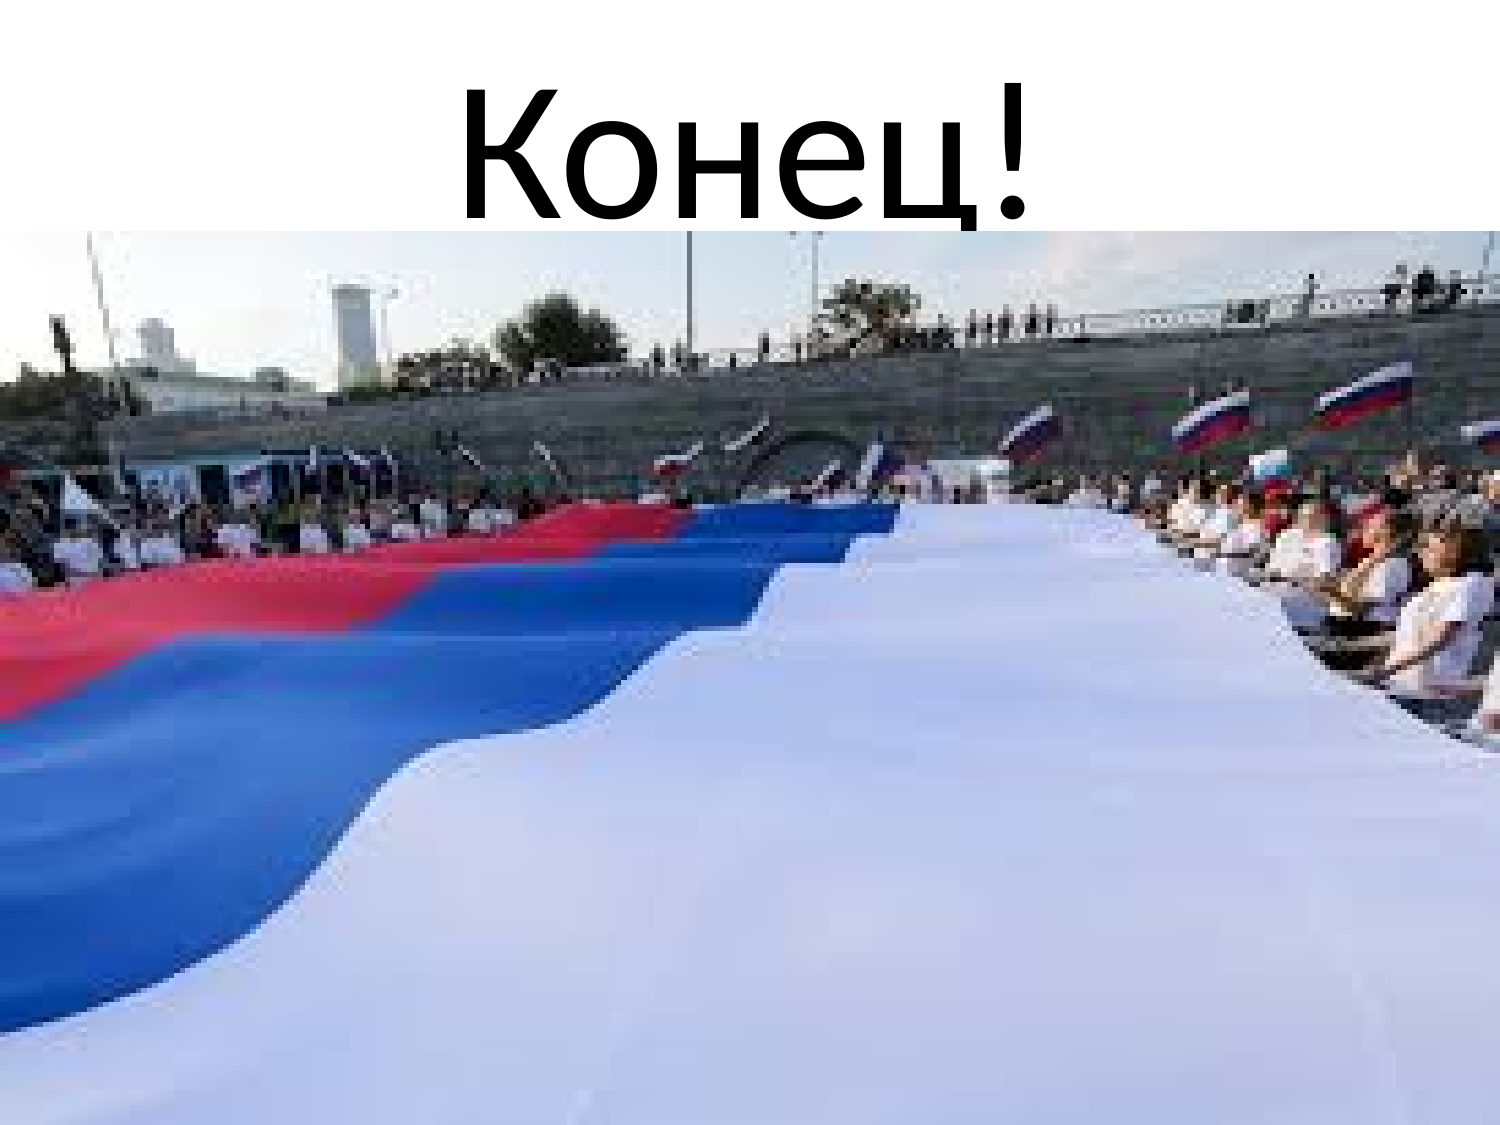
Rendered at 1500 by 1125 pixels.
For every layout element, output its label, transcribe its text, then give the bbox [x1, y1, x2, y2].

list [0, 231, 1500, 1125]
title Конец! [75, 45, 1425, 231]
